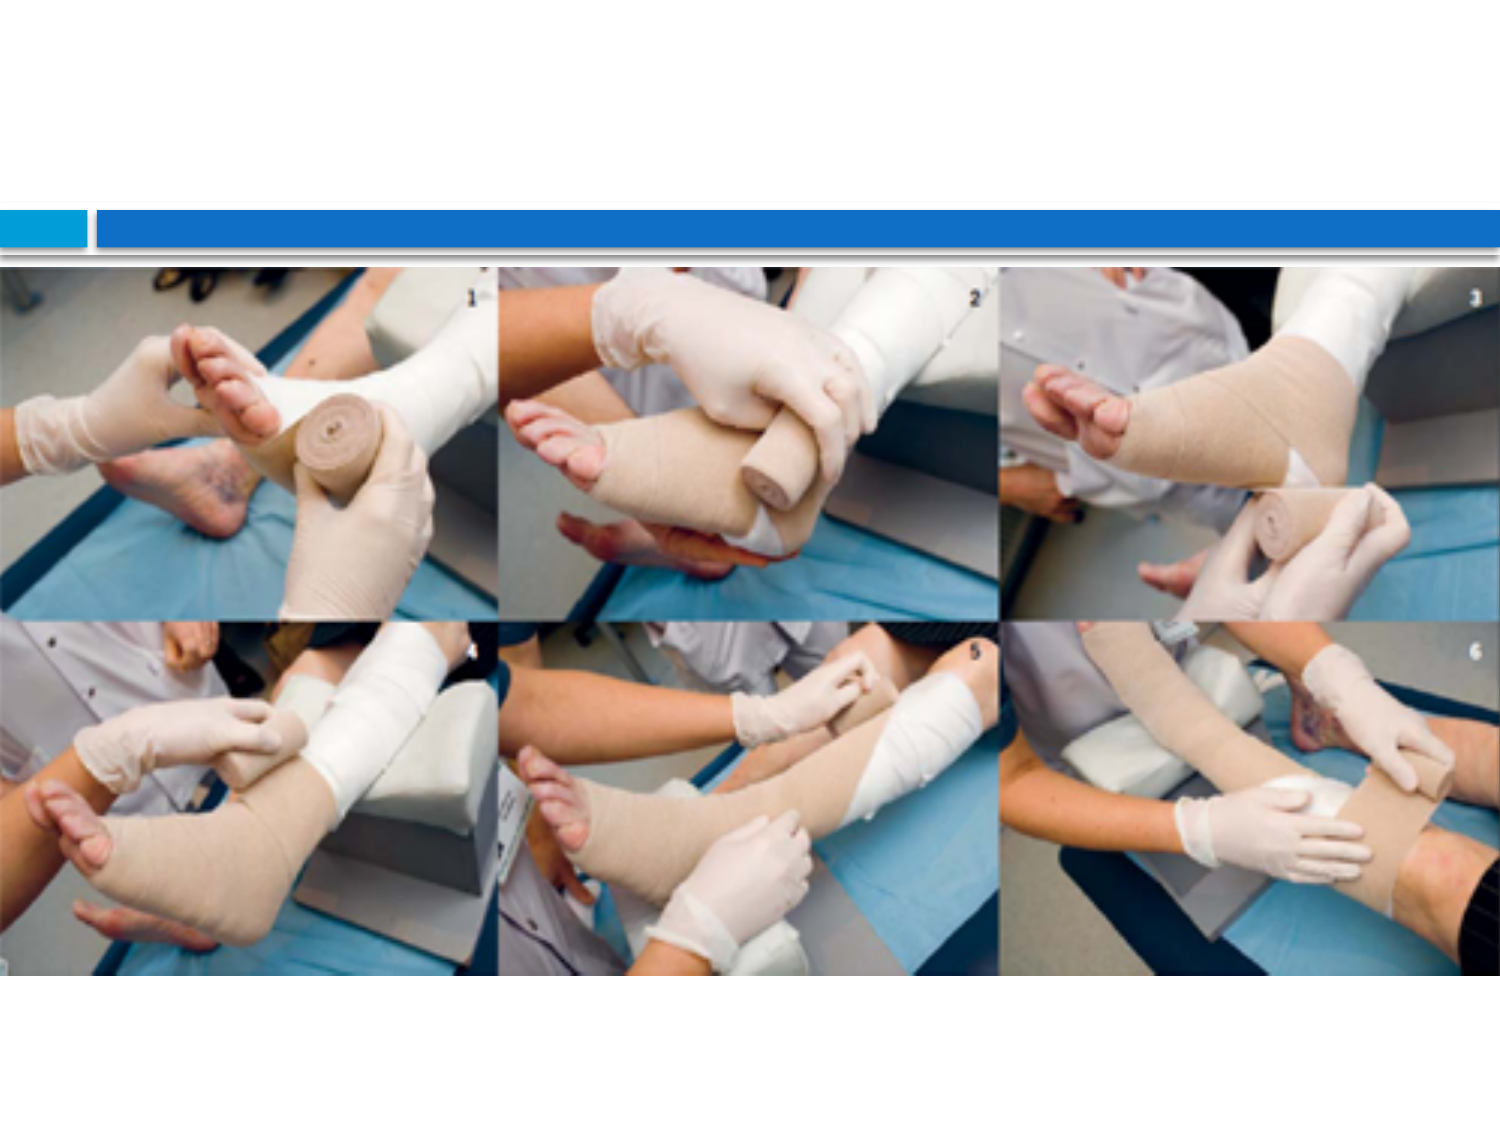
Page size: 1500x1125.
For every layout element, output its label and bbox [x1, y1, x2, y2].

list [0, 266, 1500, 977]
